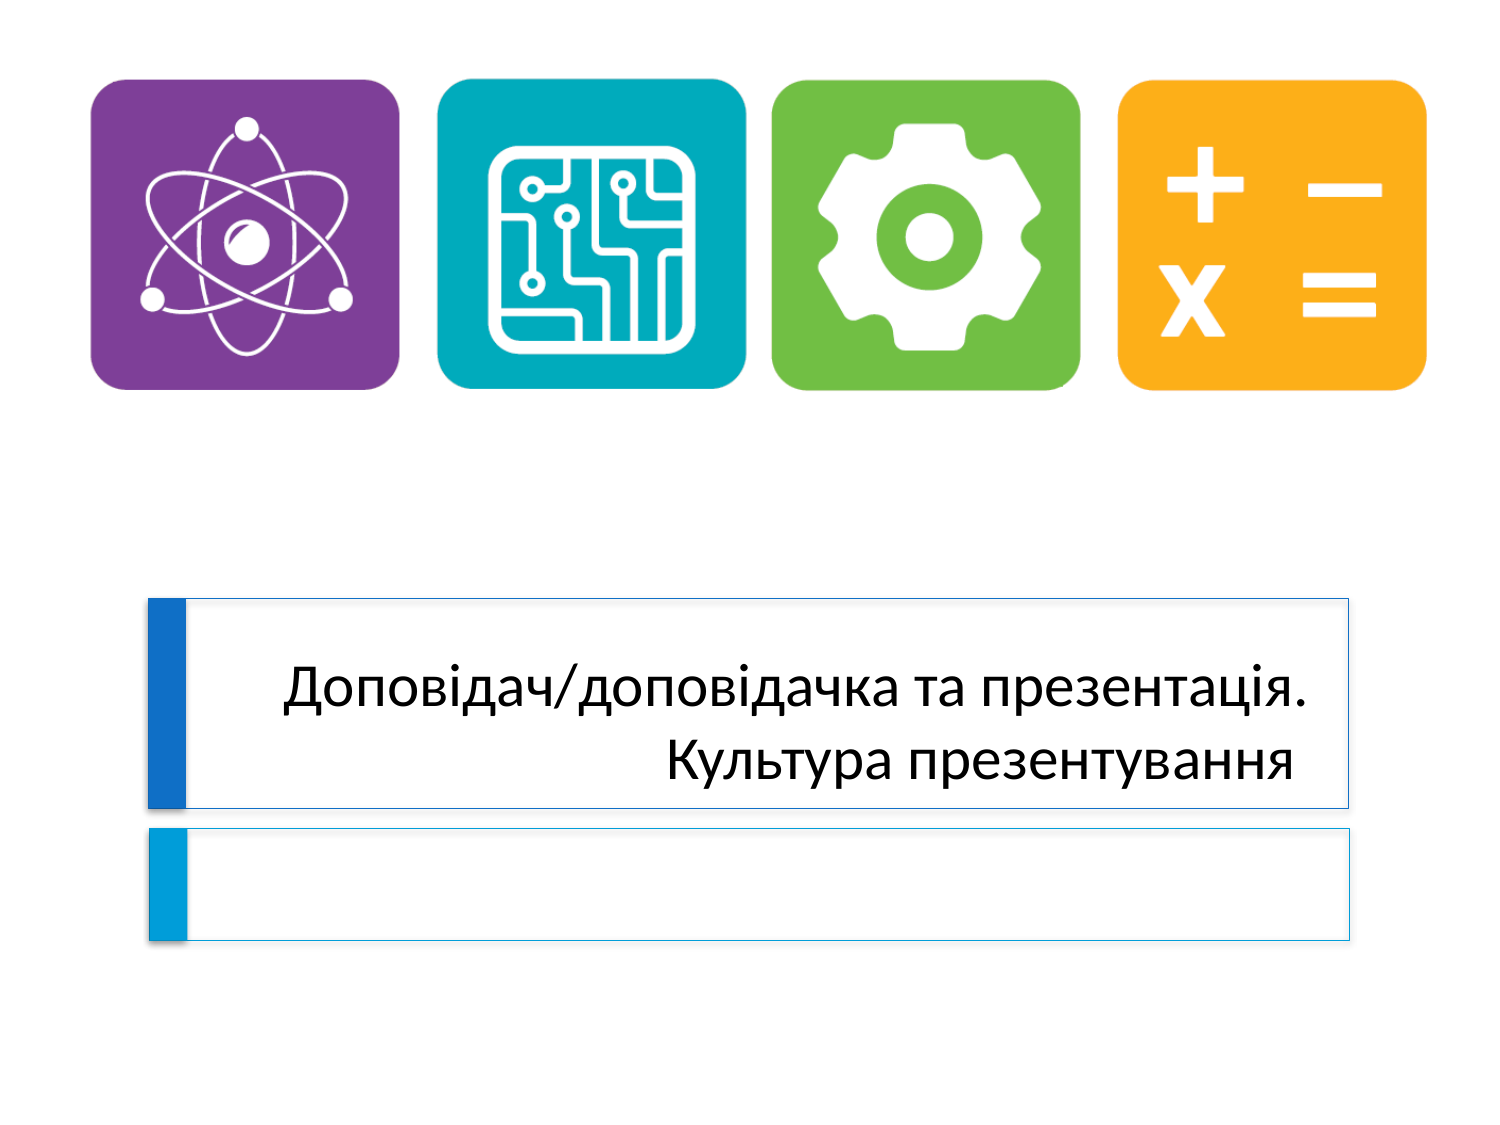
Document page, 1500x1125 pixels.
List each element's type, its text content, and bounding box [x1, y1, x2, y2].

picture [80, 69, 1444, 406]
title Доповідач/доповідачка та презентація. Культура презентування [200, 637, 1325, 800]
